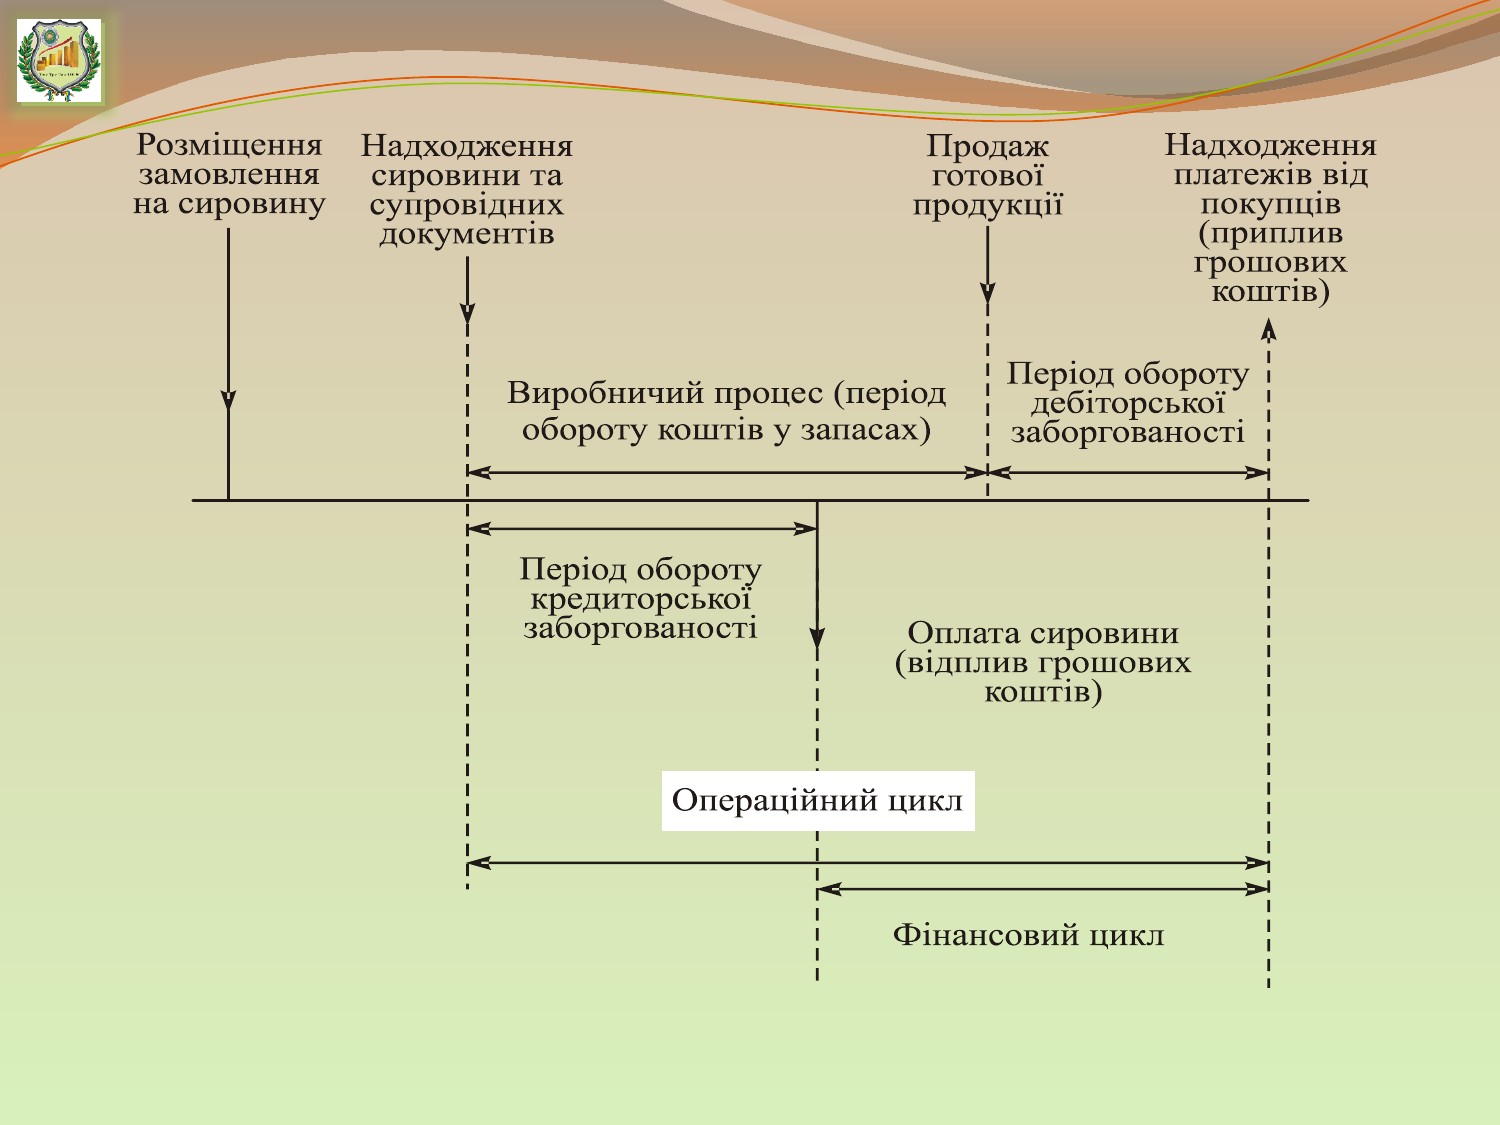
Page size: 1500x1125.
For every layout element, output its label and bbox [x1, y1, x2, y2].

picture [17, 18, 101, 102]
text_box [123, 125, 1388, 988]
